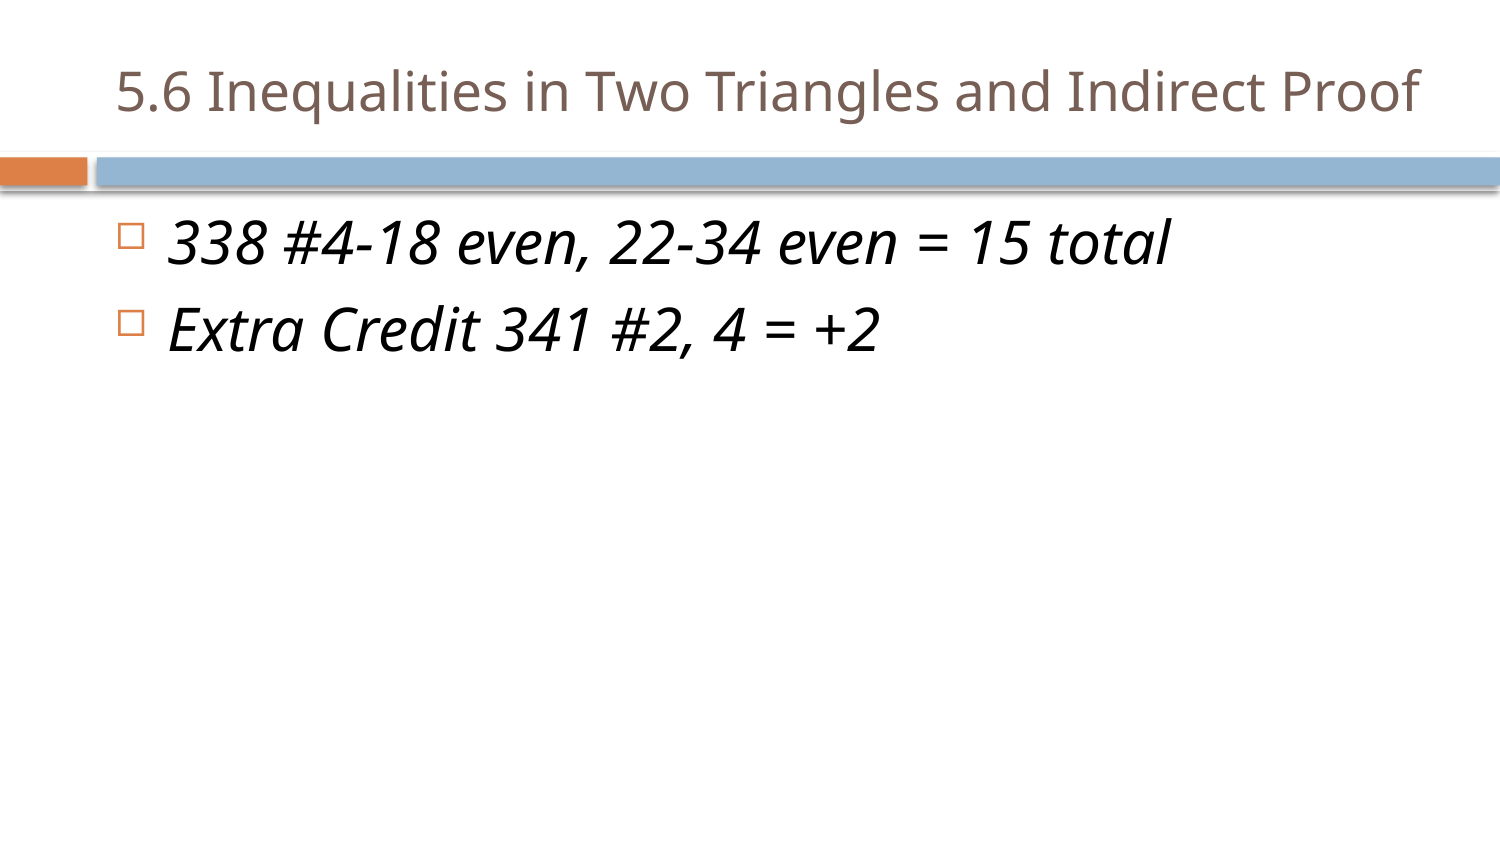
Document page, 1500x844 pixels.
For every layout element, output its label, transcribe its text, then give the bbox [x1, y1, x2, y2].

list 338 #4-18 even, 22-34 even = 15 total Extra Credit 341 #2, 4 = +2 [100, 196, 1438, 750]
title 5.6 Inequalities in Two Triangles and Indirect Proof [100, 28, 1438, 150]
